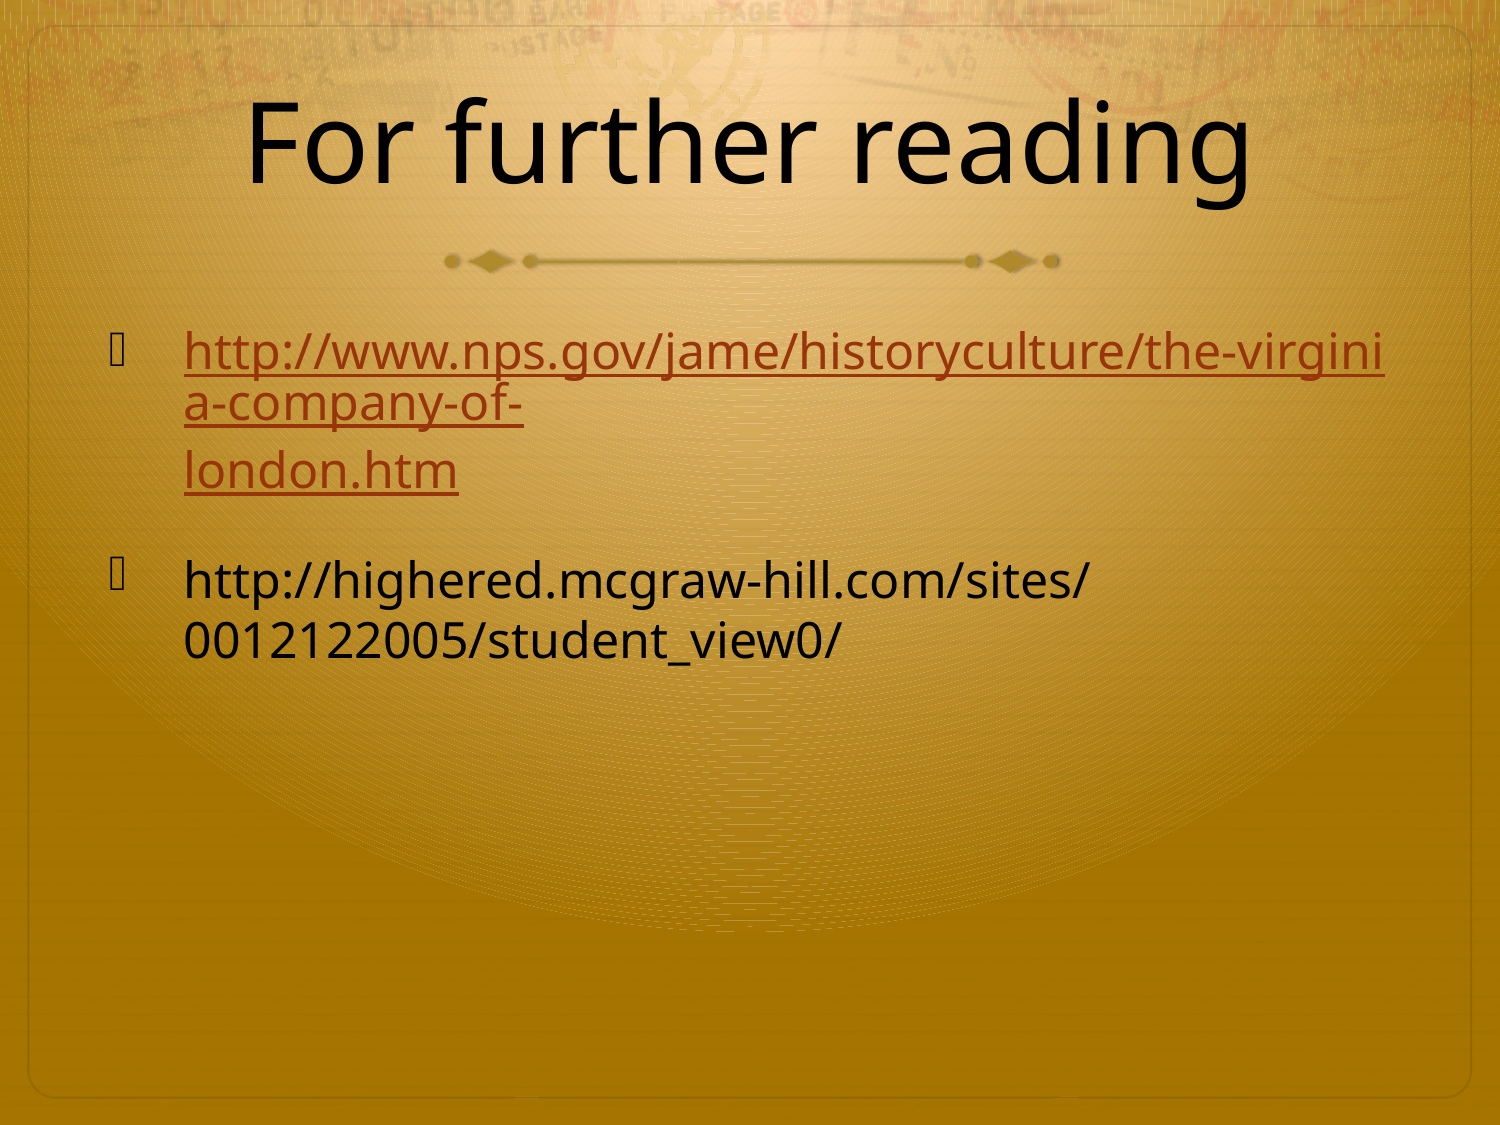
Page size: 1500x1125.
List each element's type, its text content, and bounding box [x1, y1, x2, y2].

title For further reading [93, 45, 1407, 233]
picture [0, 0, 1500, 1125]
list http://www.nps.gov/jame/historyculture/the-virginia-company-of-london.htm http://highered.mcgraw-hill.com/sites/0012122005/student_view0/ [93, 312, 1407, 988]
